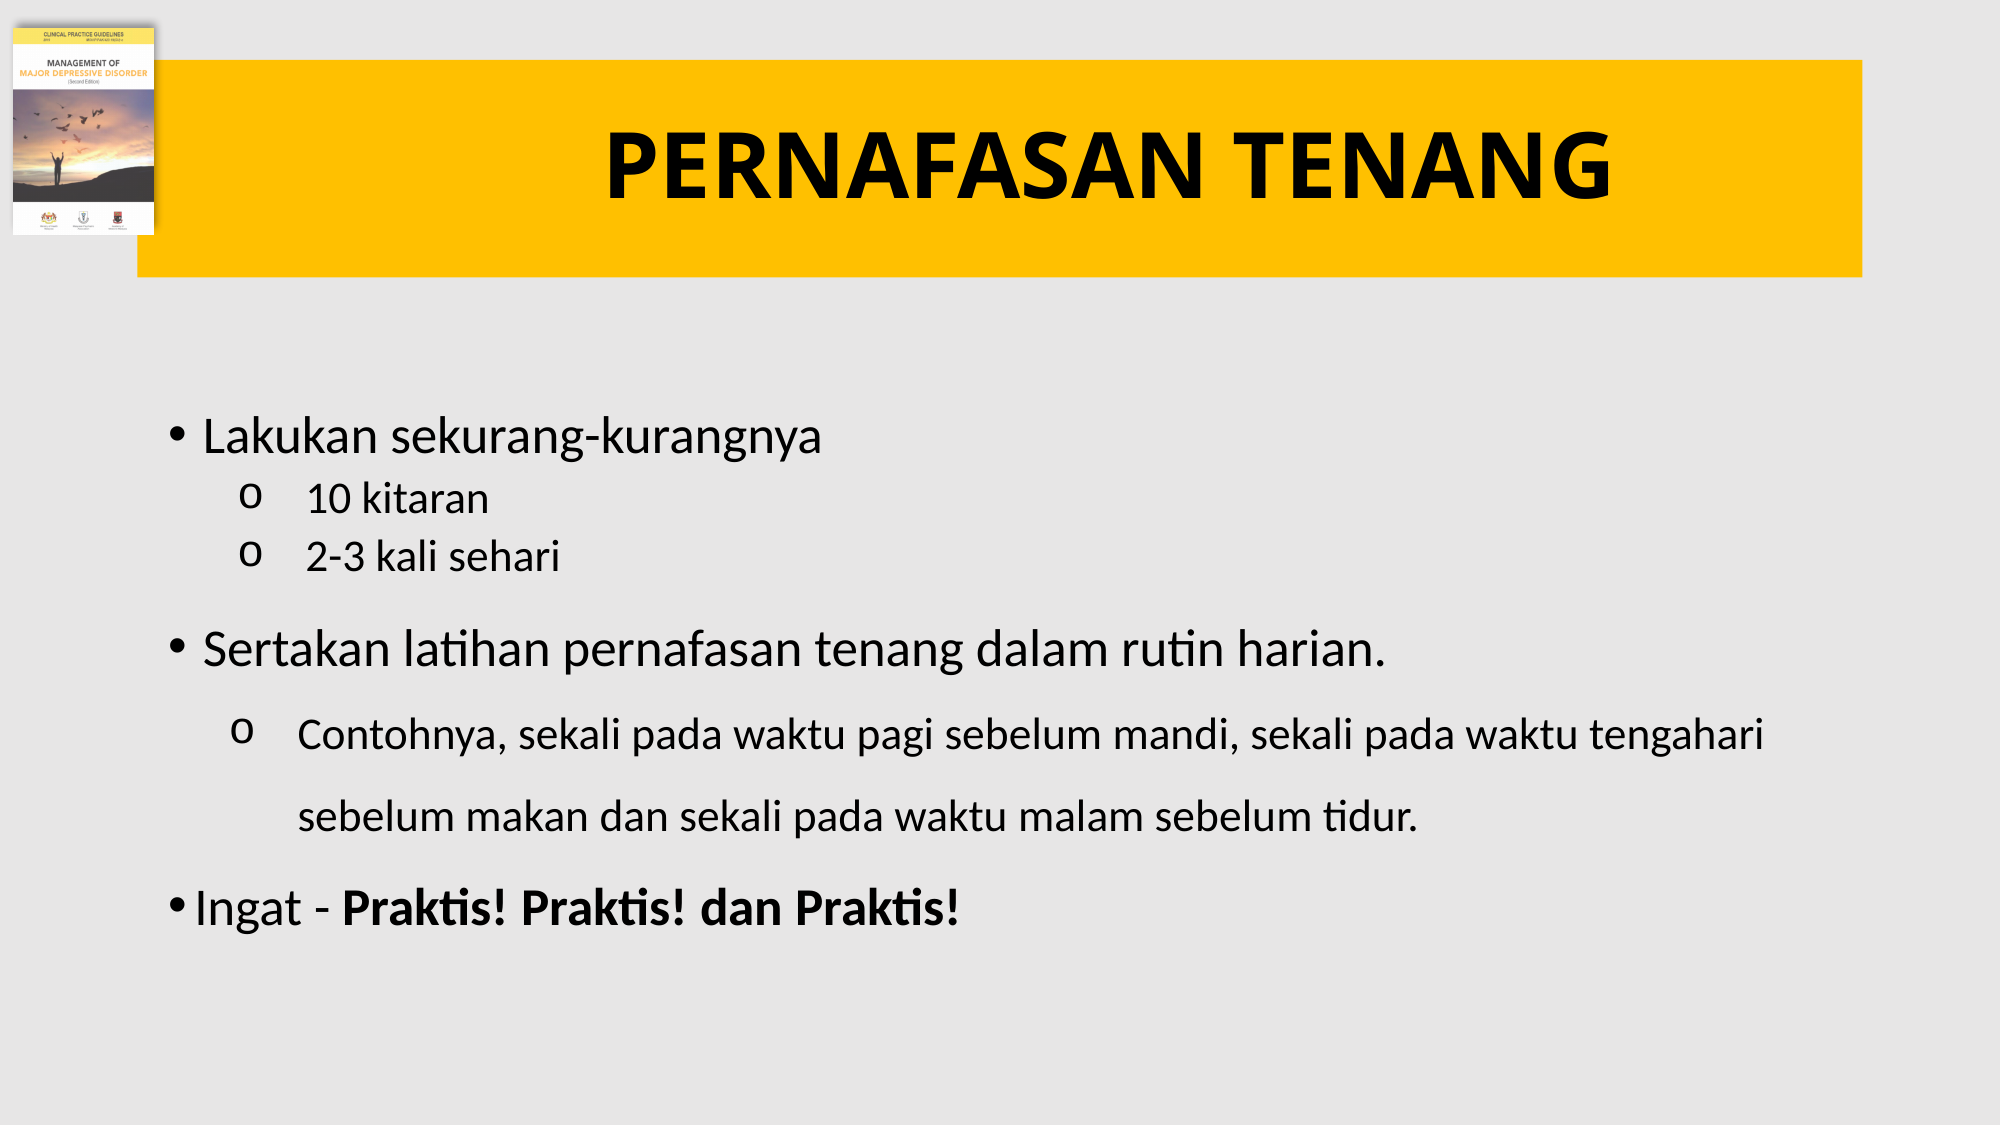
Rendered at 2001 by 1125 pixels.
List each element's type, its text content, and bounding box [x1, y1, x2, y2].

list Lakukan sekurang-kurangnya 10 kitaran 2-3 kali sehari Sertakan latihan pernafasan tenang dalam rutin harian. Contohnya, sekali pada waktu pagi sebelum mandi, sekali pada waktu tengahari sebelum makan dan sekali pada waktu malam sebelum tidur. Ingat - Praktis! Praktis! dan Praktis! [153, 308, 1863, 950]
picture [13, 28, 154, 235]
title PERNAFASAN TENANG [137, 59, 1863, 278]
